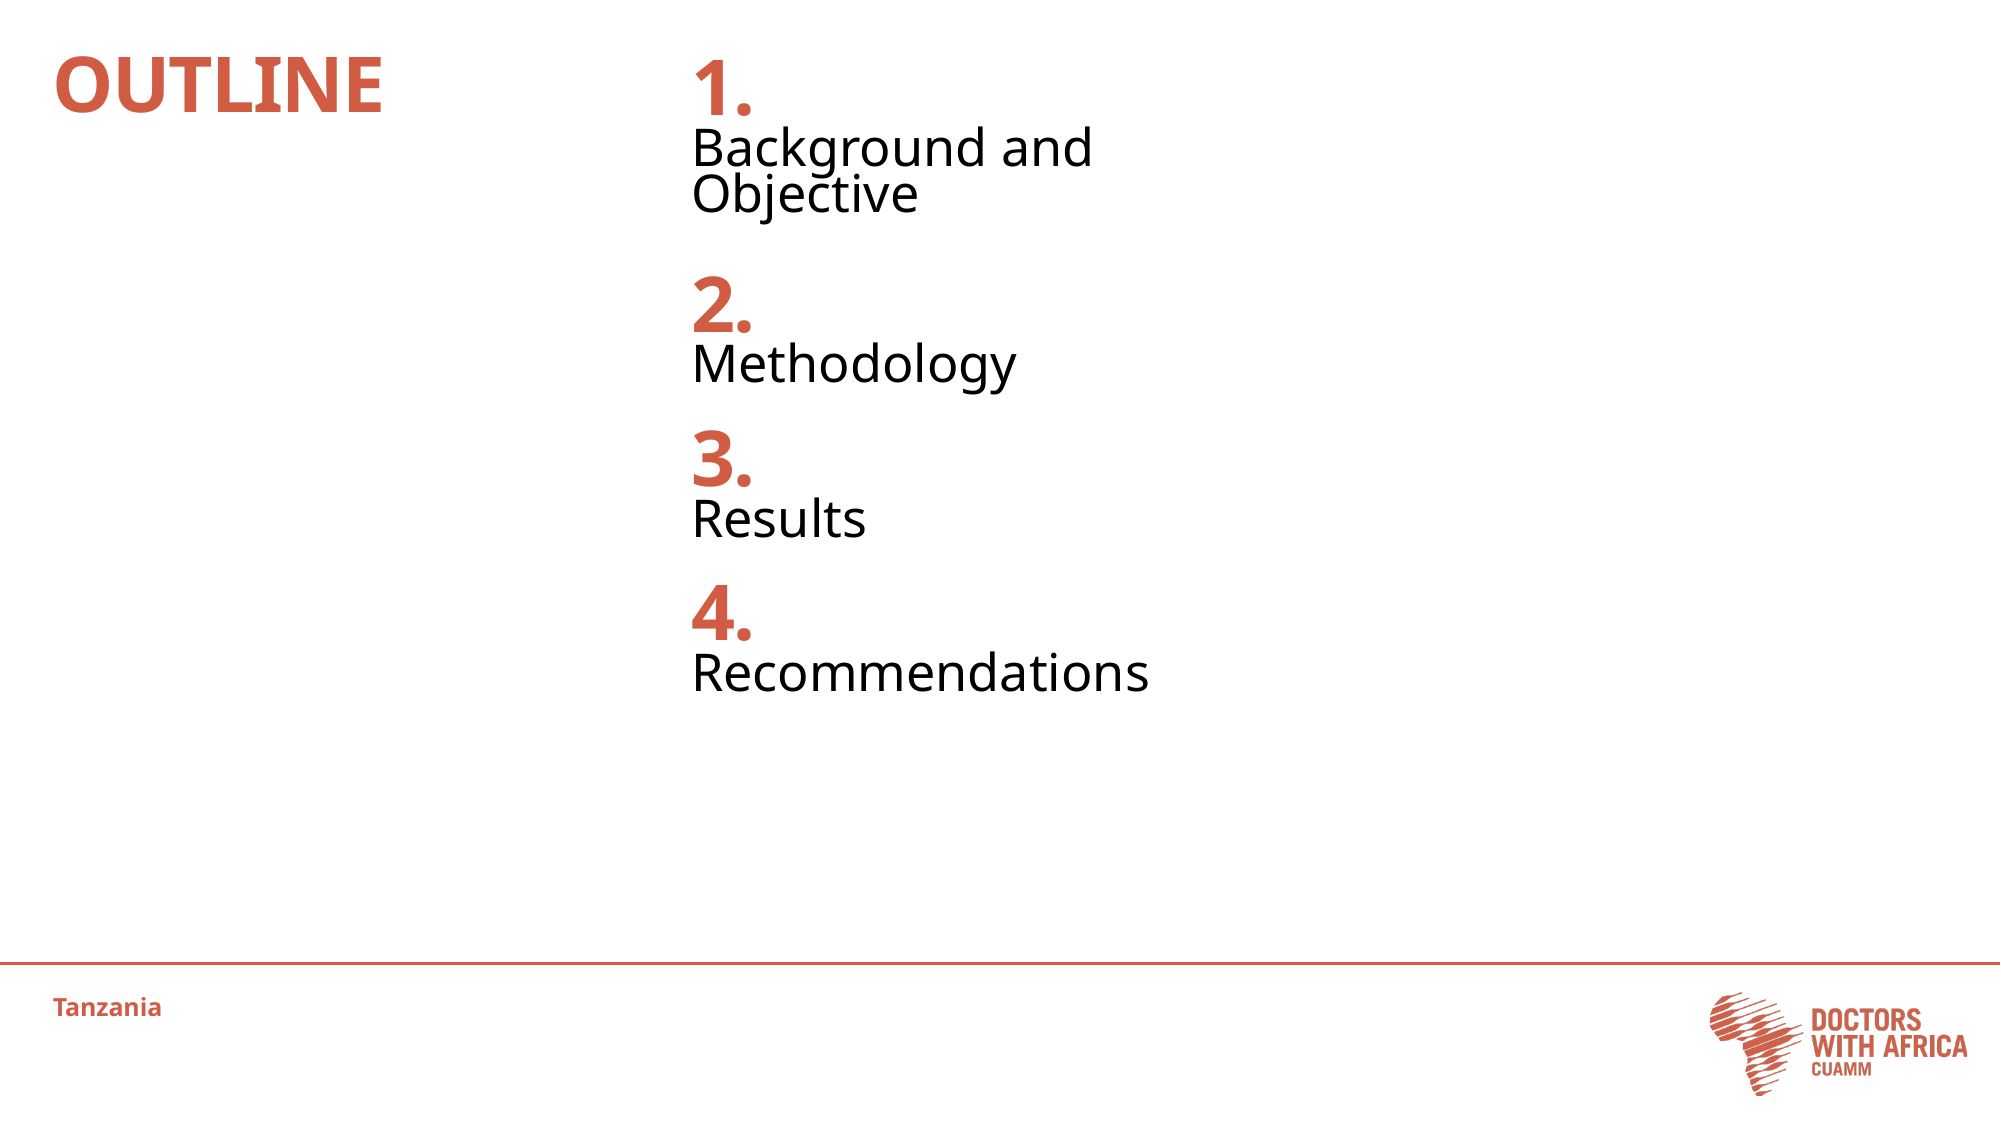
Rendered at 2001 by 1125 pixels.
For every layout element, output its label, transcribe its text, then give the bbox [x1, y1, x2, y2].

footer Tanzania [51, 992, 405, 1125]
text_box 1. Background and Objective 2. Methodology 3. Results 4. Recommendations [683, 34, 1278, 706]
text_box OUTLINE [45, 31, 556, 132]
picture [1709, 991, 1968, 1096]
